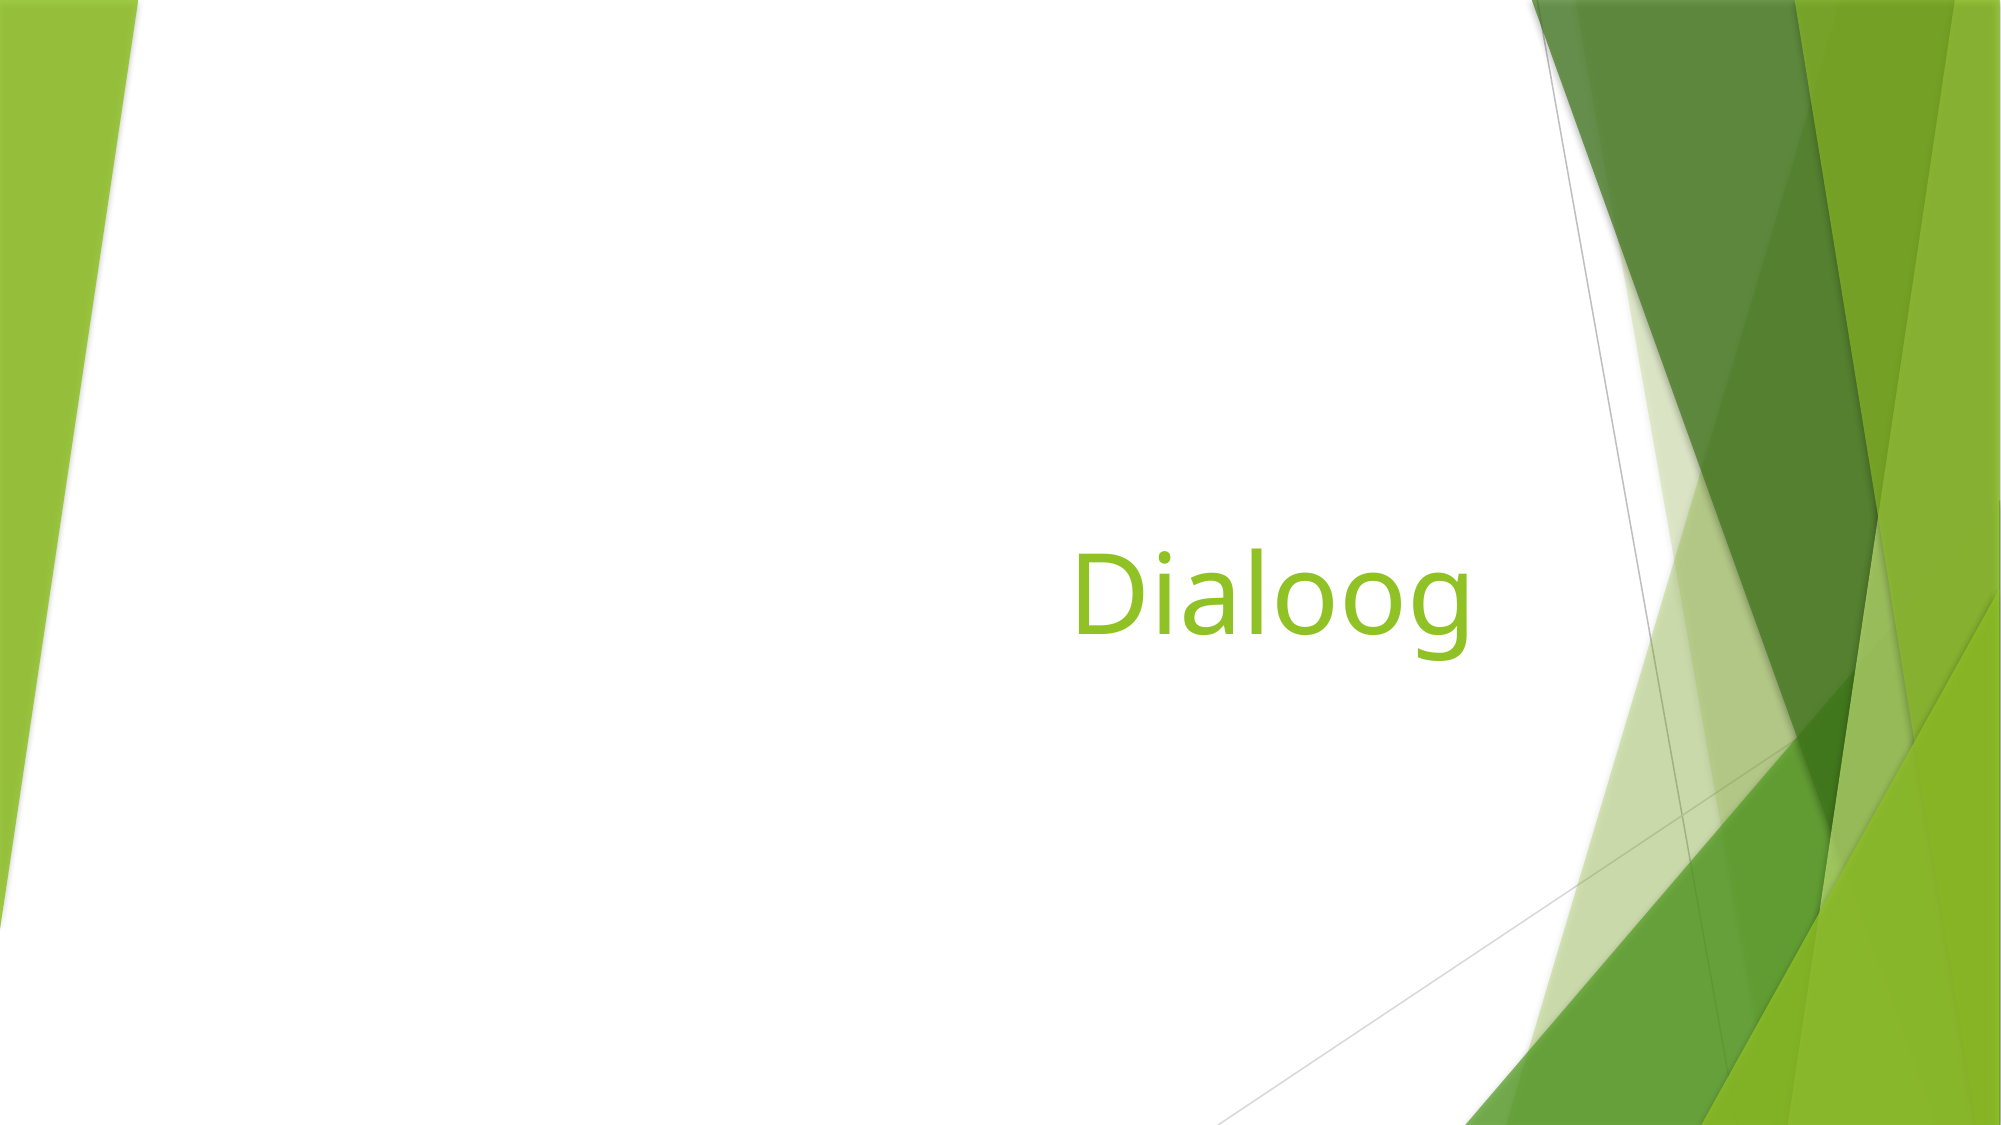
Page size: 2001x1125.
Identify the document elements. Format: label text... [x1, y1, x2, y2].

title Dialoog [247, 394, 1522, 665]
